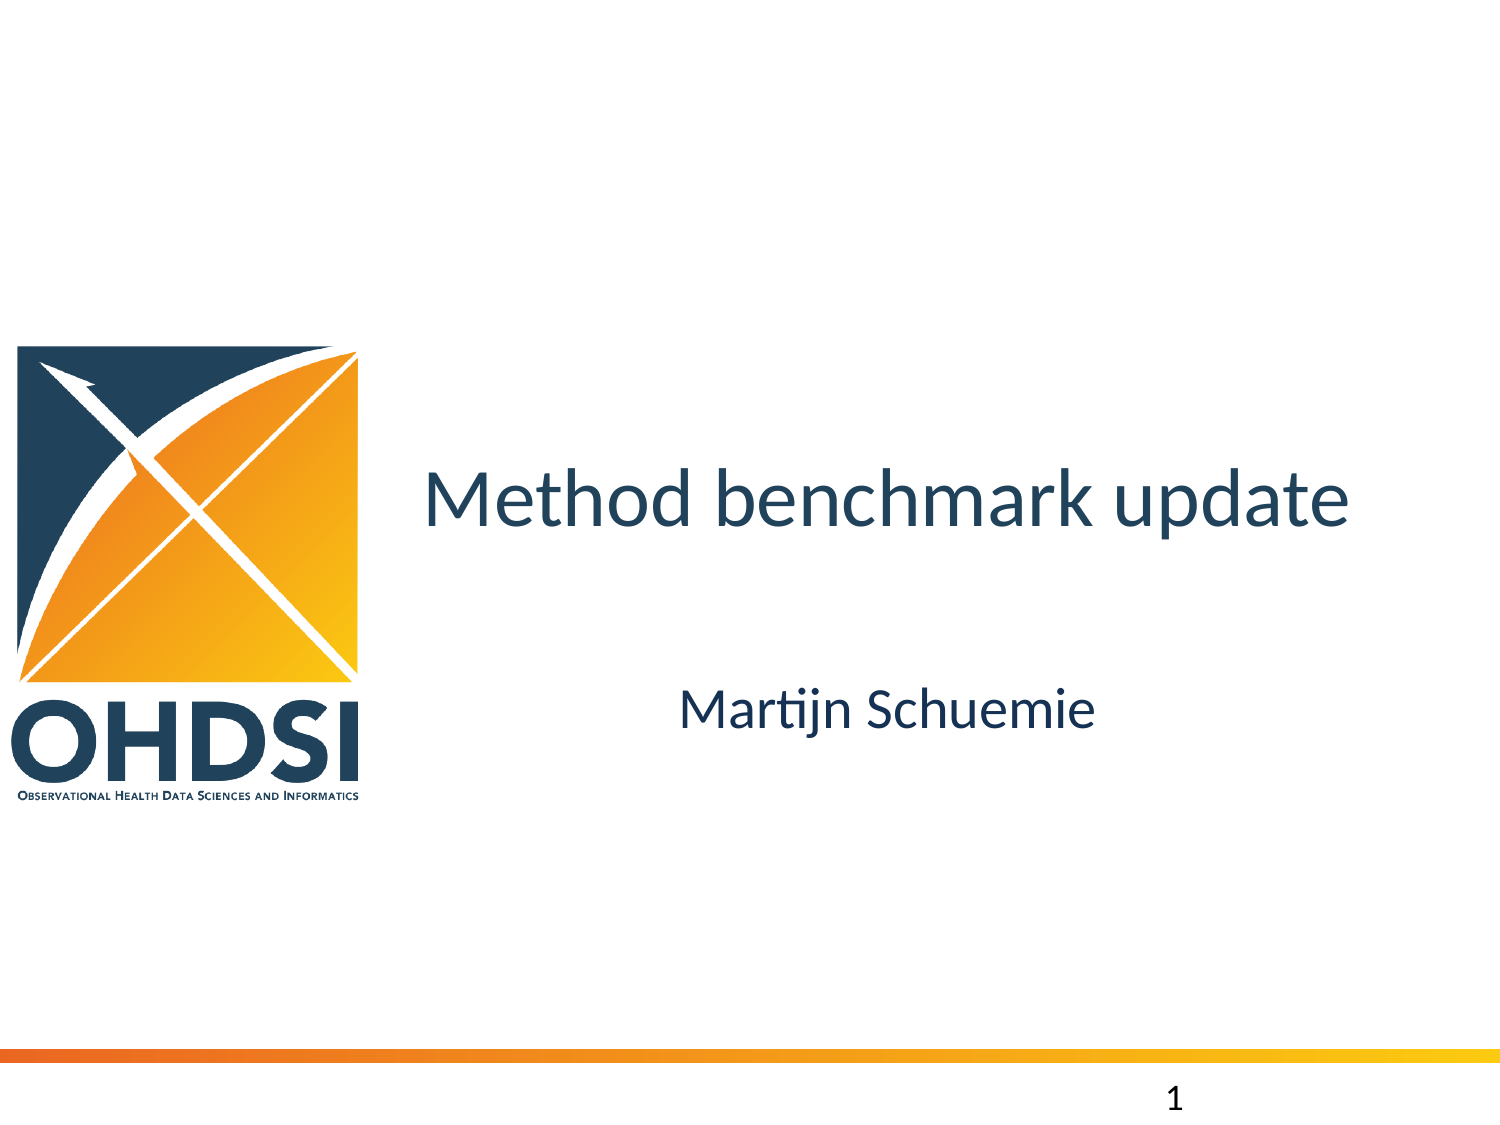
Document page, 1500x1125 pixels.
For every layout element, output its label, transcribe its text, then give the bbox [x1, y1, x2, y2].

slide_number 1 [1149, 1065, 1500, 1125]
picture [0, 307, 403, 838]
title Method benchmark update [387, 349, 1388, 638]
subtitle Martijn Schuemie [387, 662, 1388, 950]
